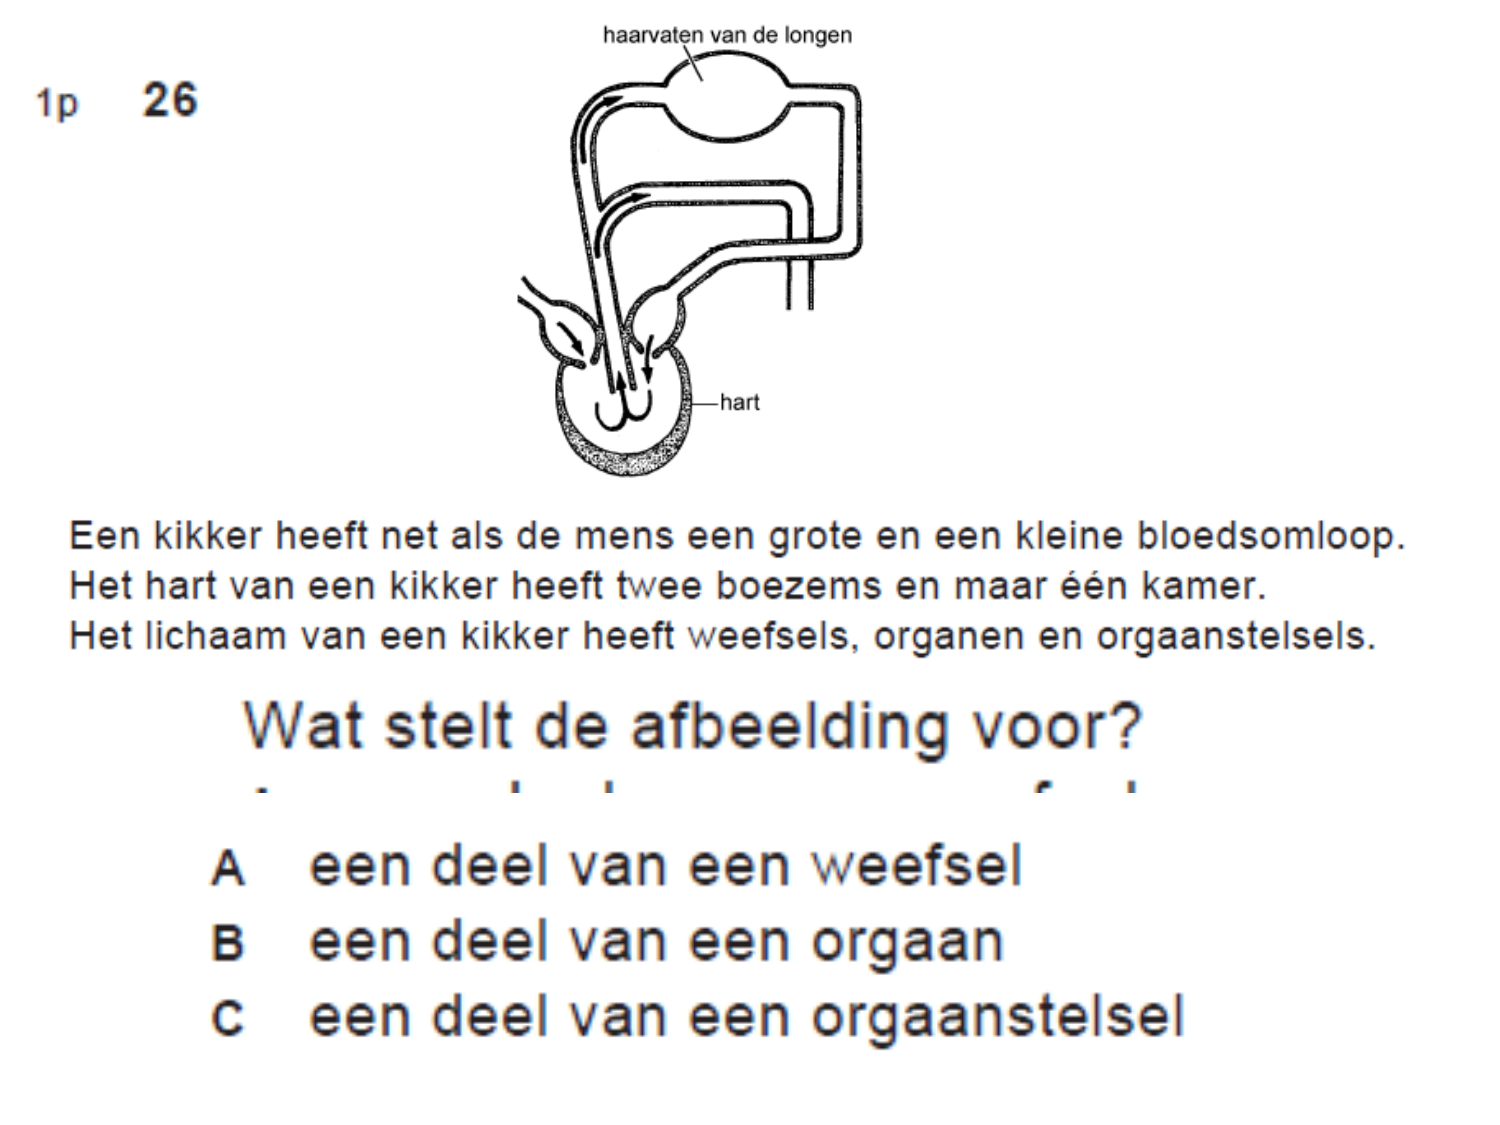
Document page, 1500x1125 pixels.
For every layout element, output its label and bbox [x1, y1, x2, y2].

picture [194, 833, 1253, 1083]
picture [64, 0, 1414, 667]
picture [17, 54, 220, 150]
picture [231, 688, 1169, 793]
